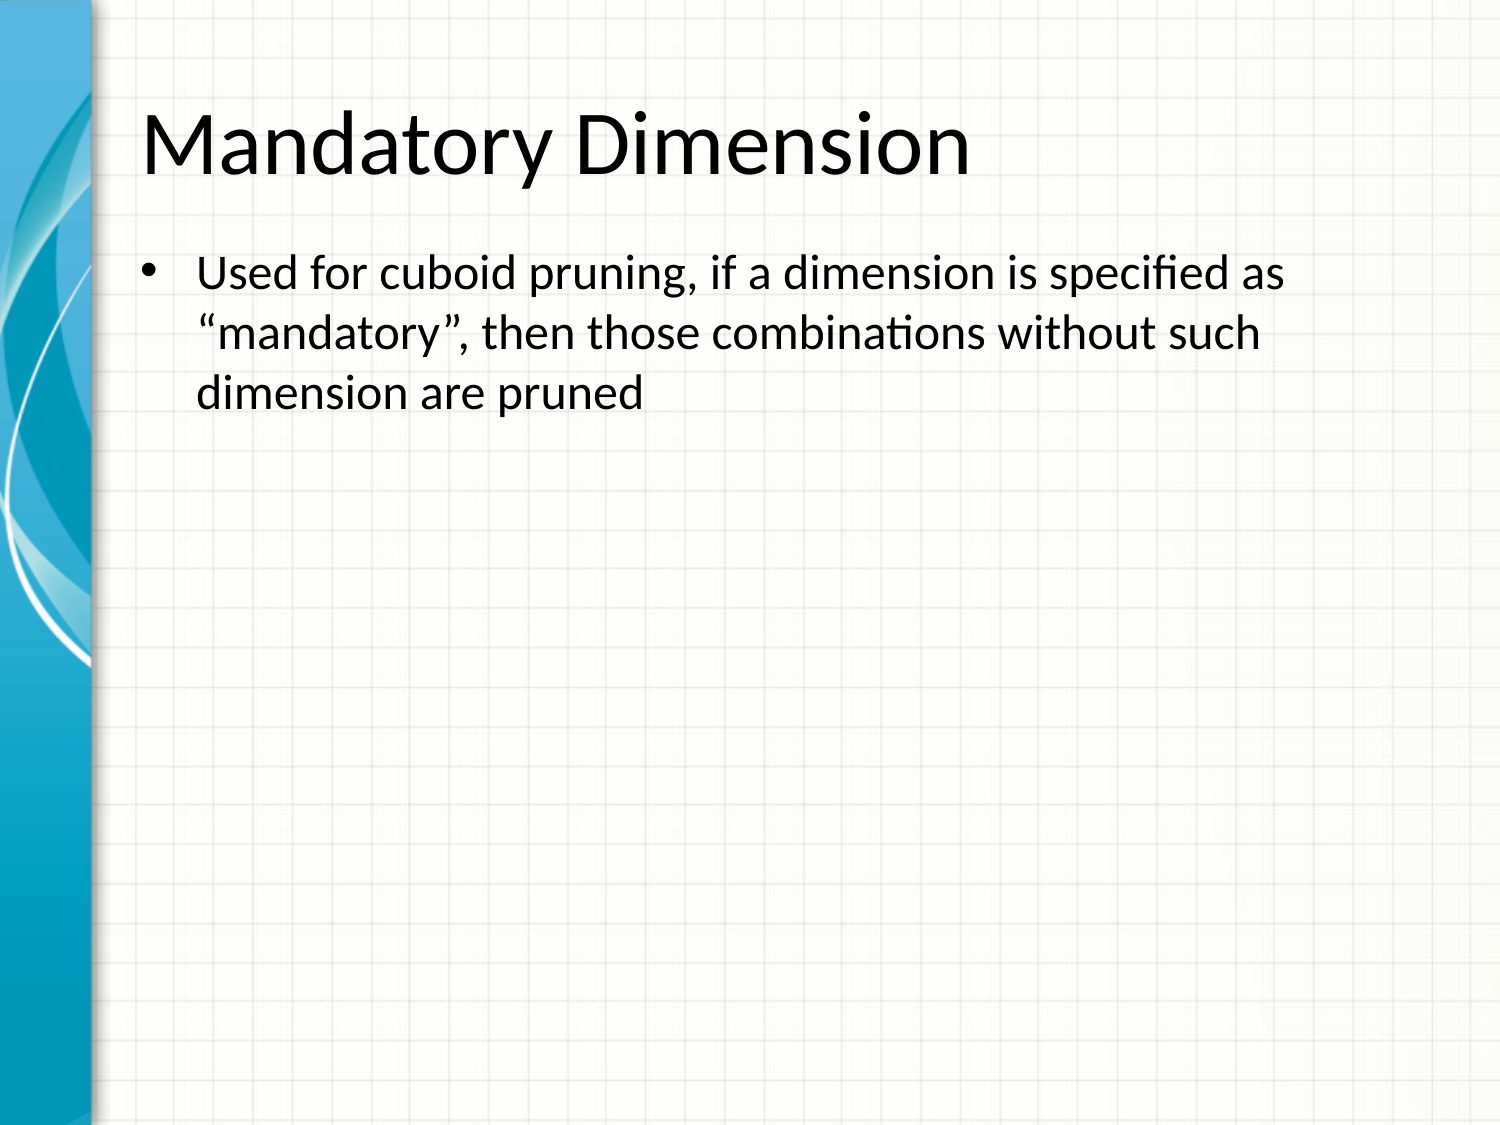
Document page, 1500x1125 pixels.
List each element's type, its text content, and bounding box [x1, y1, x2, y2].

list Used for cuboid pruning, if a dimension is specified as “mandatory”, then those combinations without such dimension are pruned [125, 231, 1450, 1013]
title Mandatory Dimension [125, 44, 1450, 231]
picture [0, 0, 1500, 1125]
